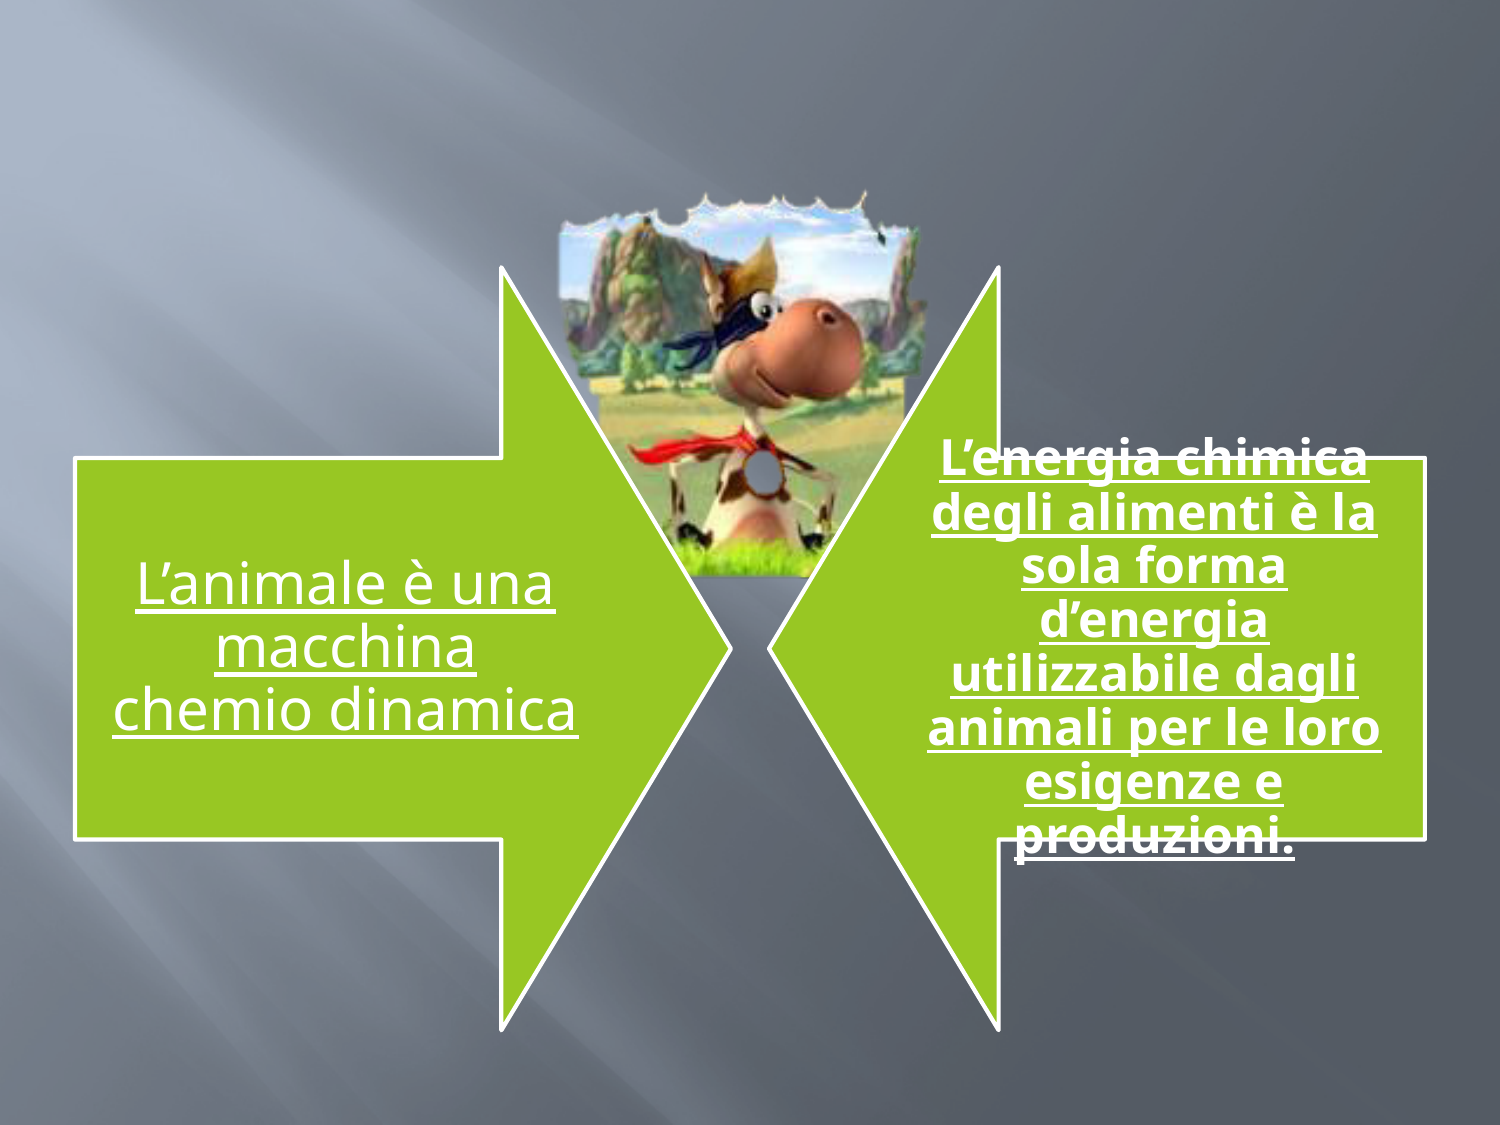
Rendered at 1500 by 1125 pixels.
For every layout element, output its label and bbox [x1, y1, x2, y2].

list [74, 262, 1426, 1036]
picture [512, 125, 983, 262]
